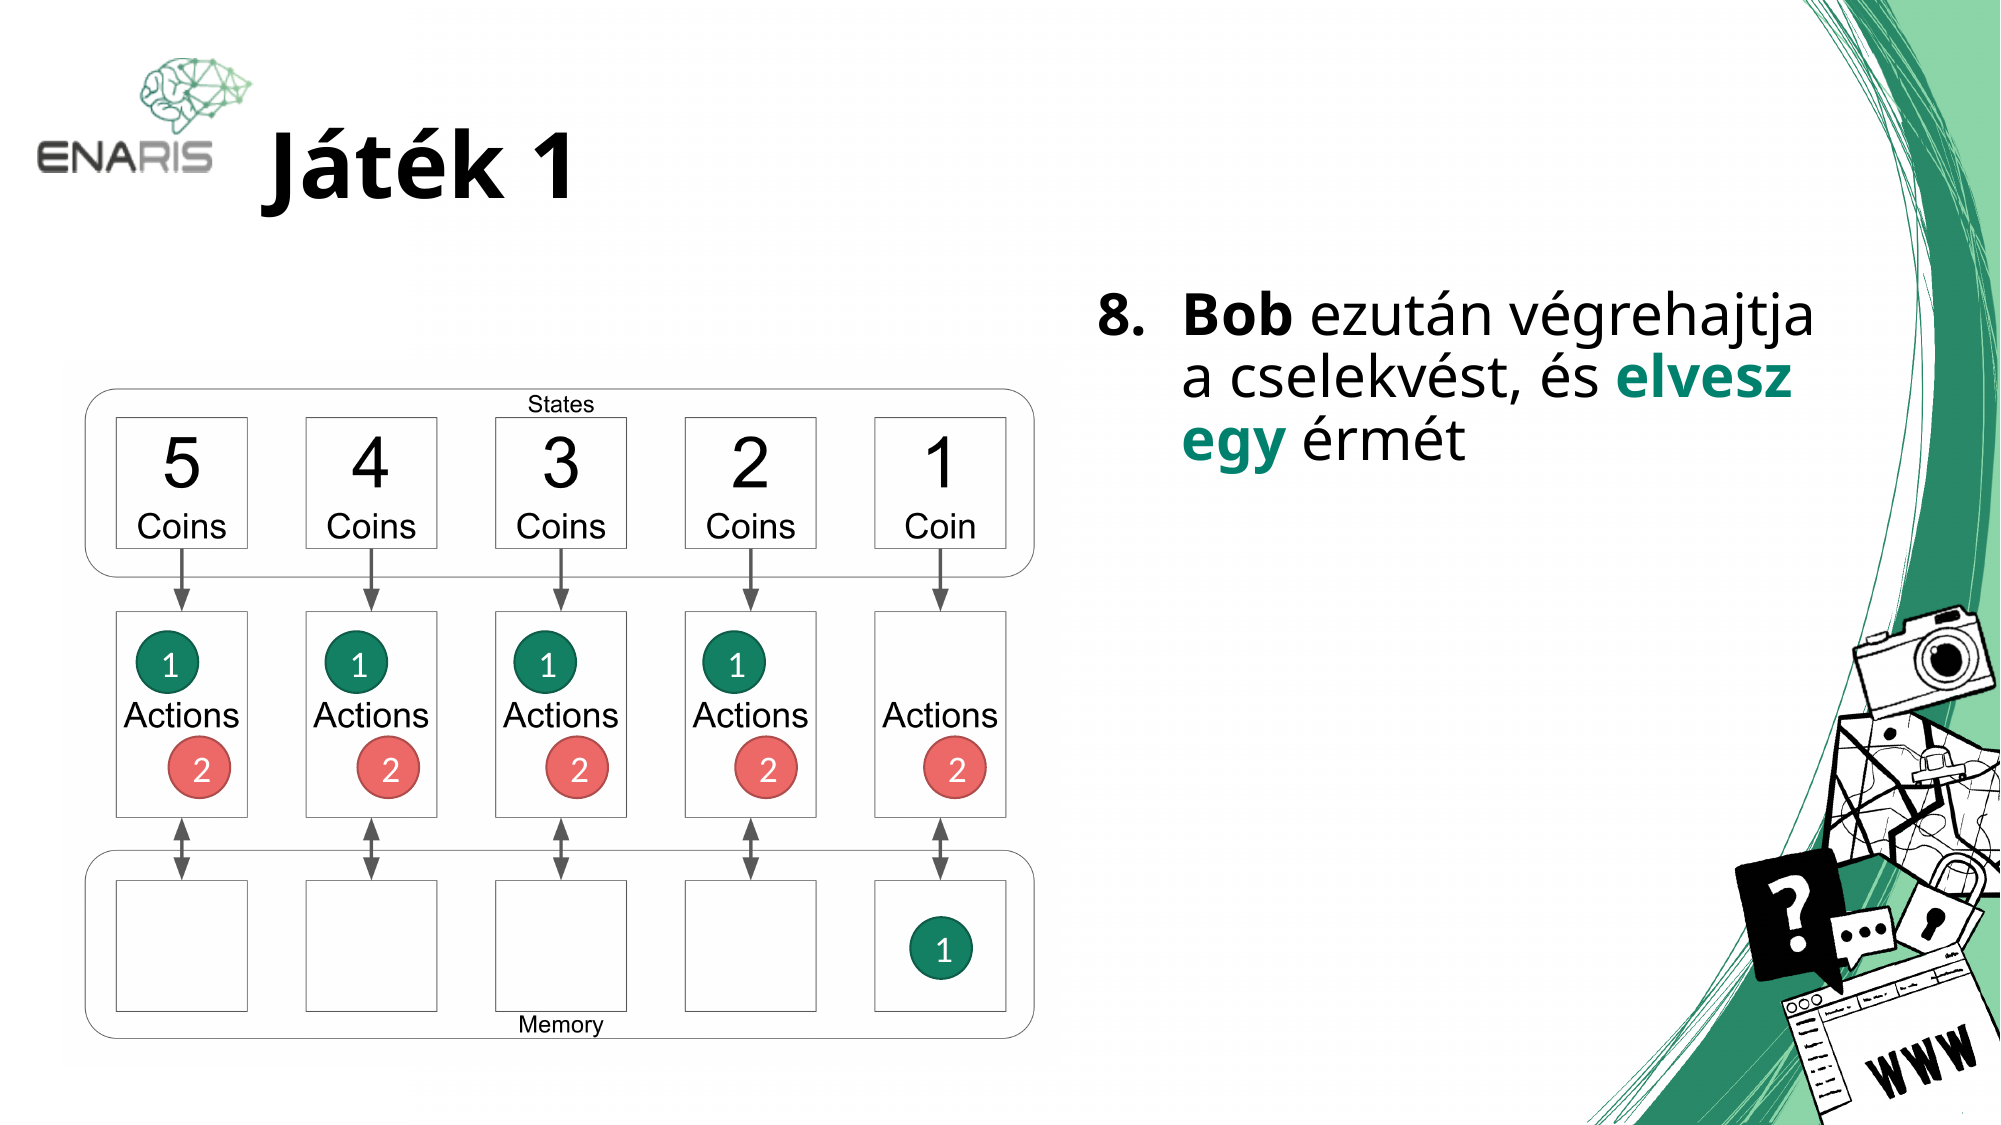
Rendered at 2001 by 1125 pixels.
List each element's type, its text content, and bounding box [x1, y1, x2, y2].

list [63, 361, 1059, 1066]
text_box Bob ezután végrehajtja a cselekvést, és elvesz egy érmét [1082, 277, 1869, 1046]
picture [37, 58, 254, 173]
title Játék 1 [253, 59, 1863, 278]
picture [408, 0, 2000, 1125]
